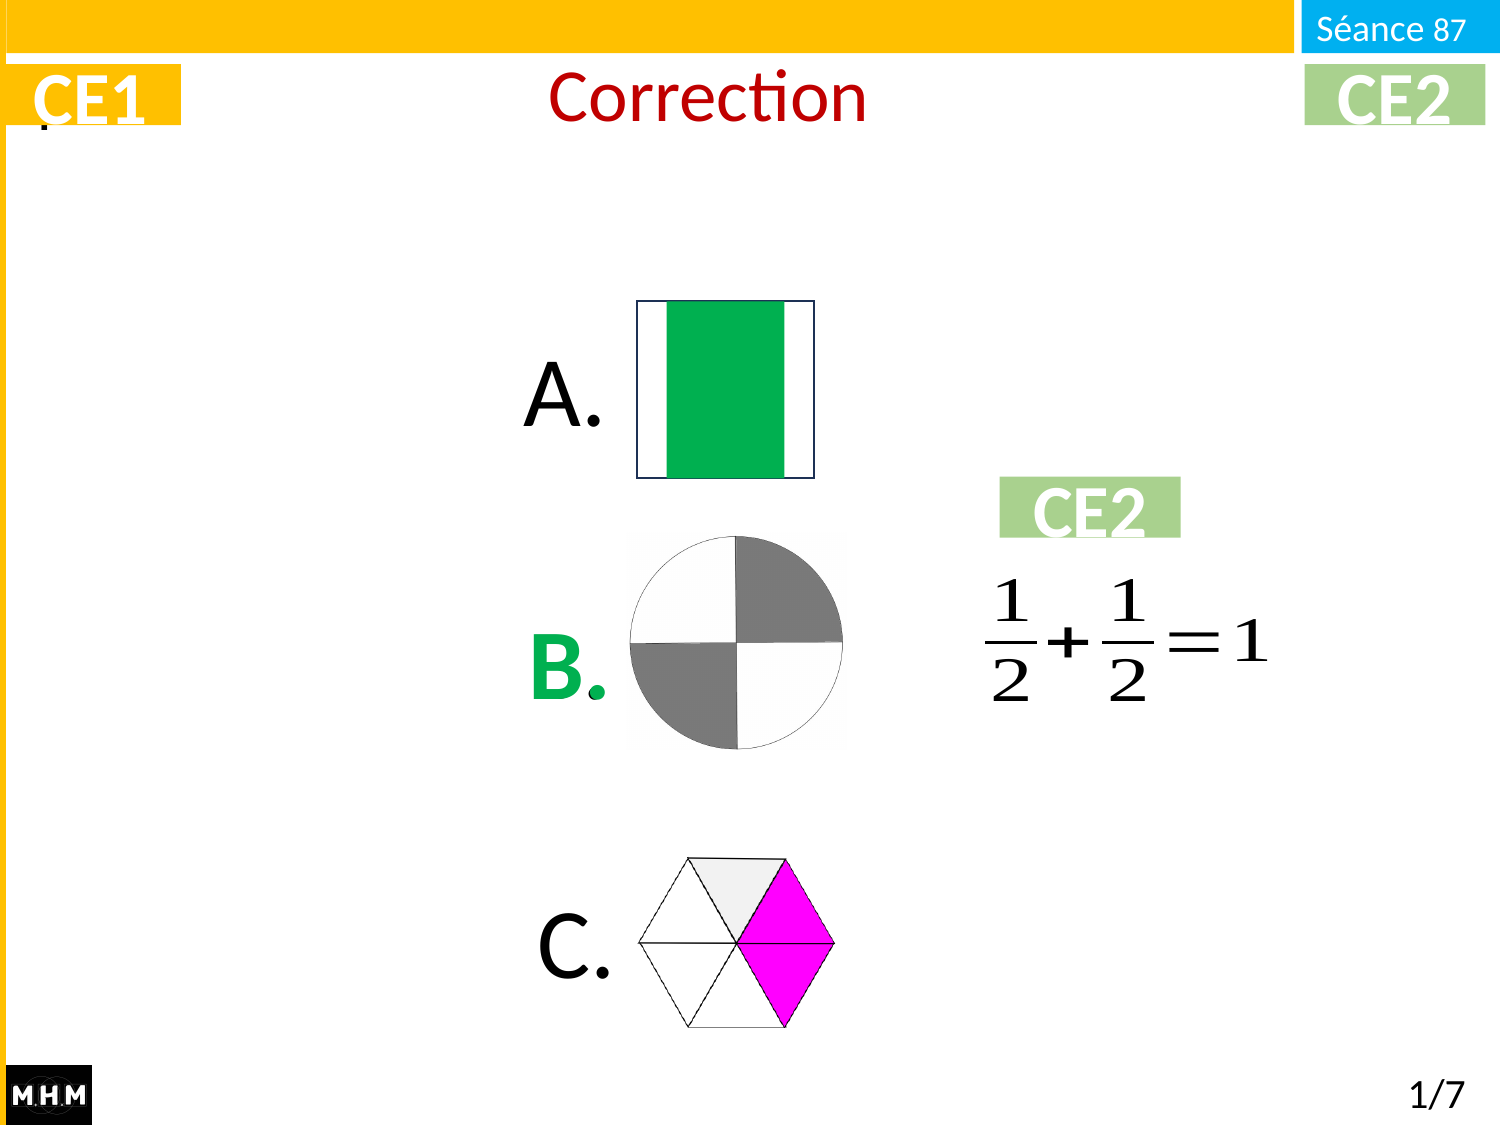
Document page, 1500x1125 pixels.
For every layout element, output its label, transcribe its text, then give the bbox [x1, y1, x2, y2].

text_box CE1 [0, 63, 182, 126]
picture [636, 850, 836, 1028]
text_box CE2 [1303, 63, 1487, 126]
text_box [666, 300, 785, 479]
text_box [636, 300, 666, 479]
list 1/7 [1373, 1064, 1500, 1125]
text_box [785, 300, 815, 479]
text_box A. [508, 319, 636, 455]
text_box B. [513, 592, 626, 727]
text_box C. [522, 870, 636, 1006]
picture [6, 1065, 92, 1125]
picture [626, 532, 847, 750]
title Correction [533, 47, 1500, 147]
text_box CE2 [999, 476, 1182, 539]
